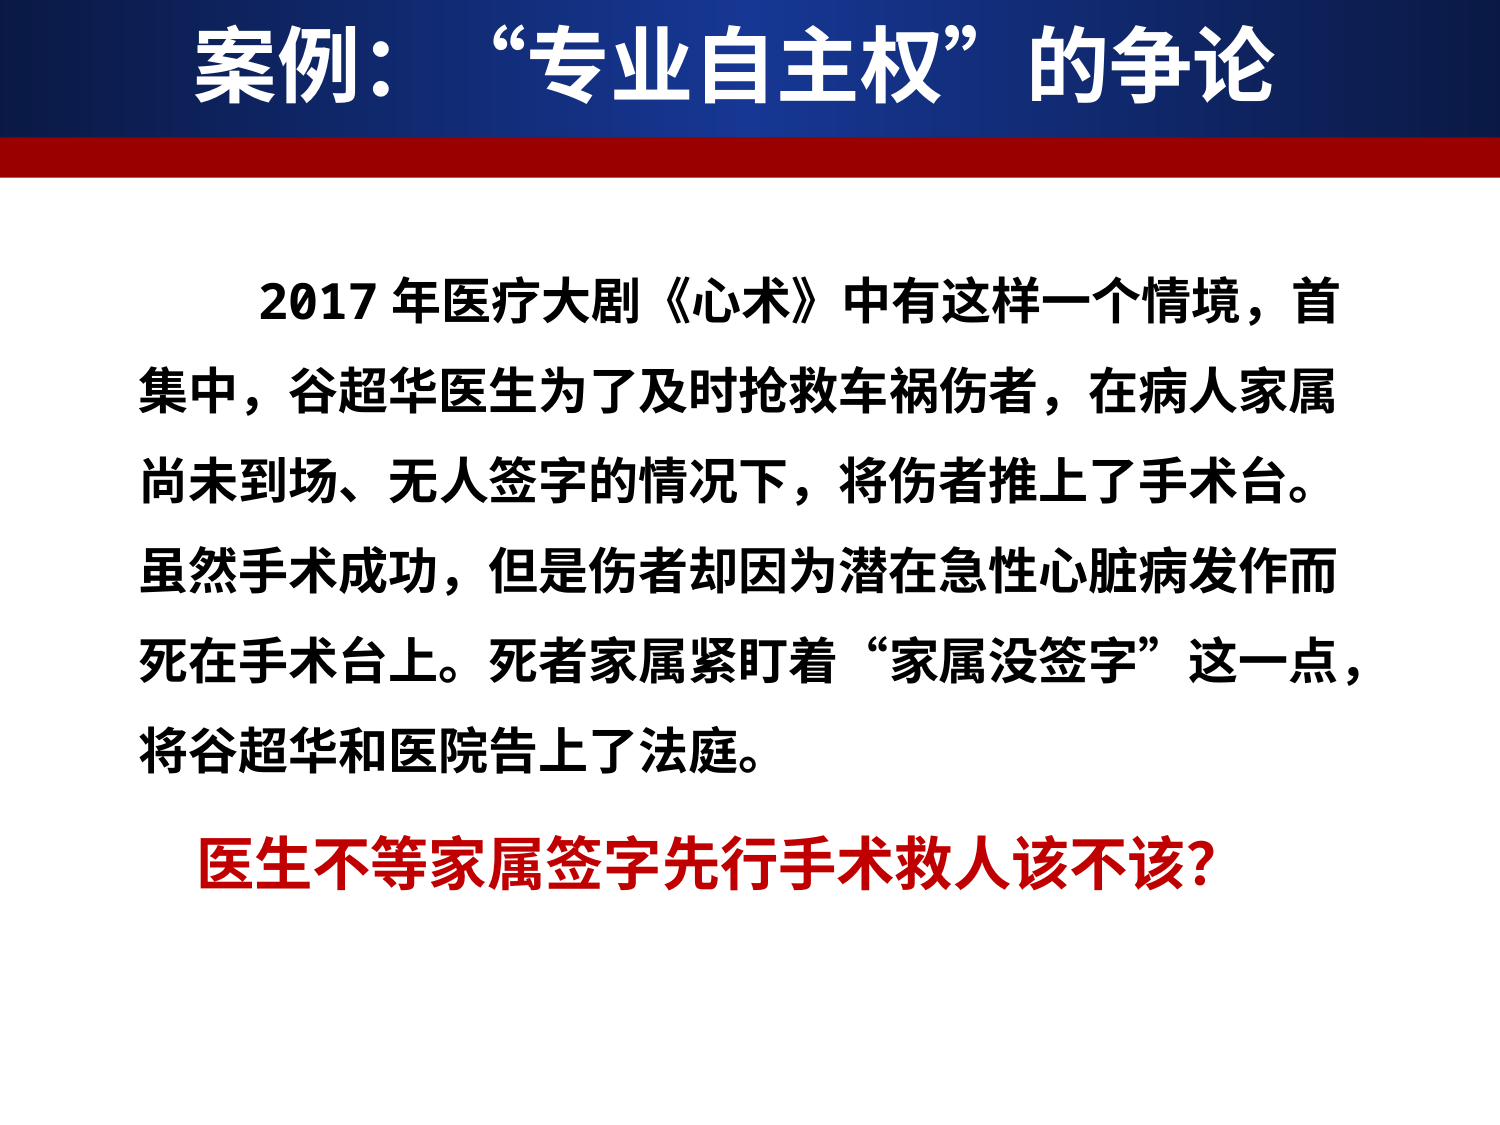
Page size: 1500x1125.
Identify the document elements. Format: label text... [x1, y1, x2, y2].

title 案例：“专业自主权”的争论 [41, 0, 1429, 126]
list 2017年医疗大剧《心术》中有这样一个情境，首集中，谷超华医生为了及时抢救车祸伤者，在病人家属尚未到场、无人签字的情况下，将伤者推上了手术台。虽然手术成功，但是伤者却因为潜在急性心脏病发作而死在手术台上。死者家属紧盯着“家属没签字”这一点，将谷超华和医院告上了法庭。 医生不等家属签字先行手术救人该不该？ [123, 231, 1376, 965]
